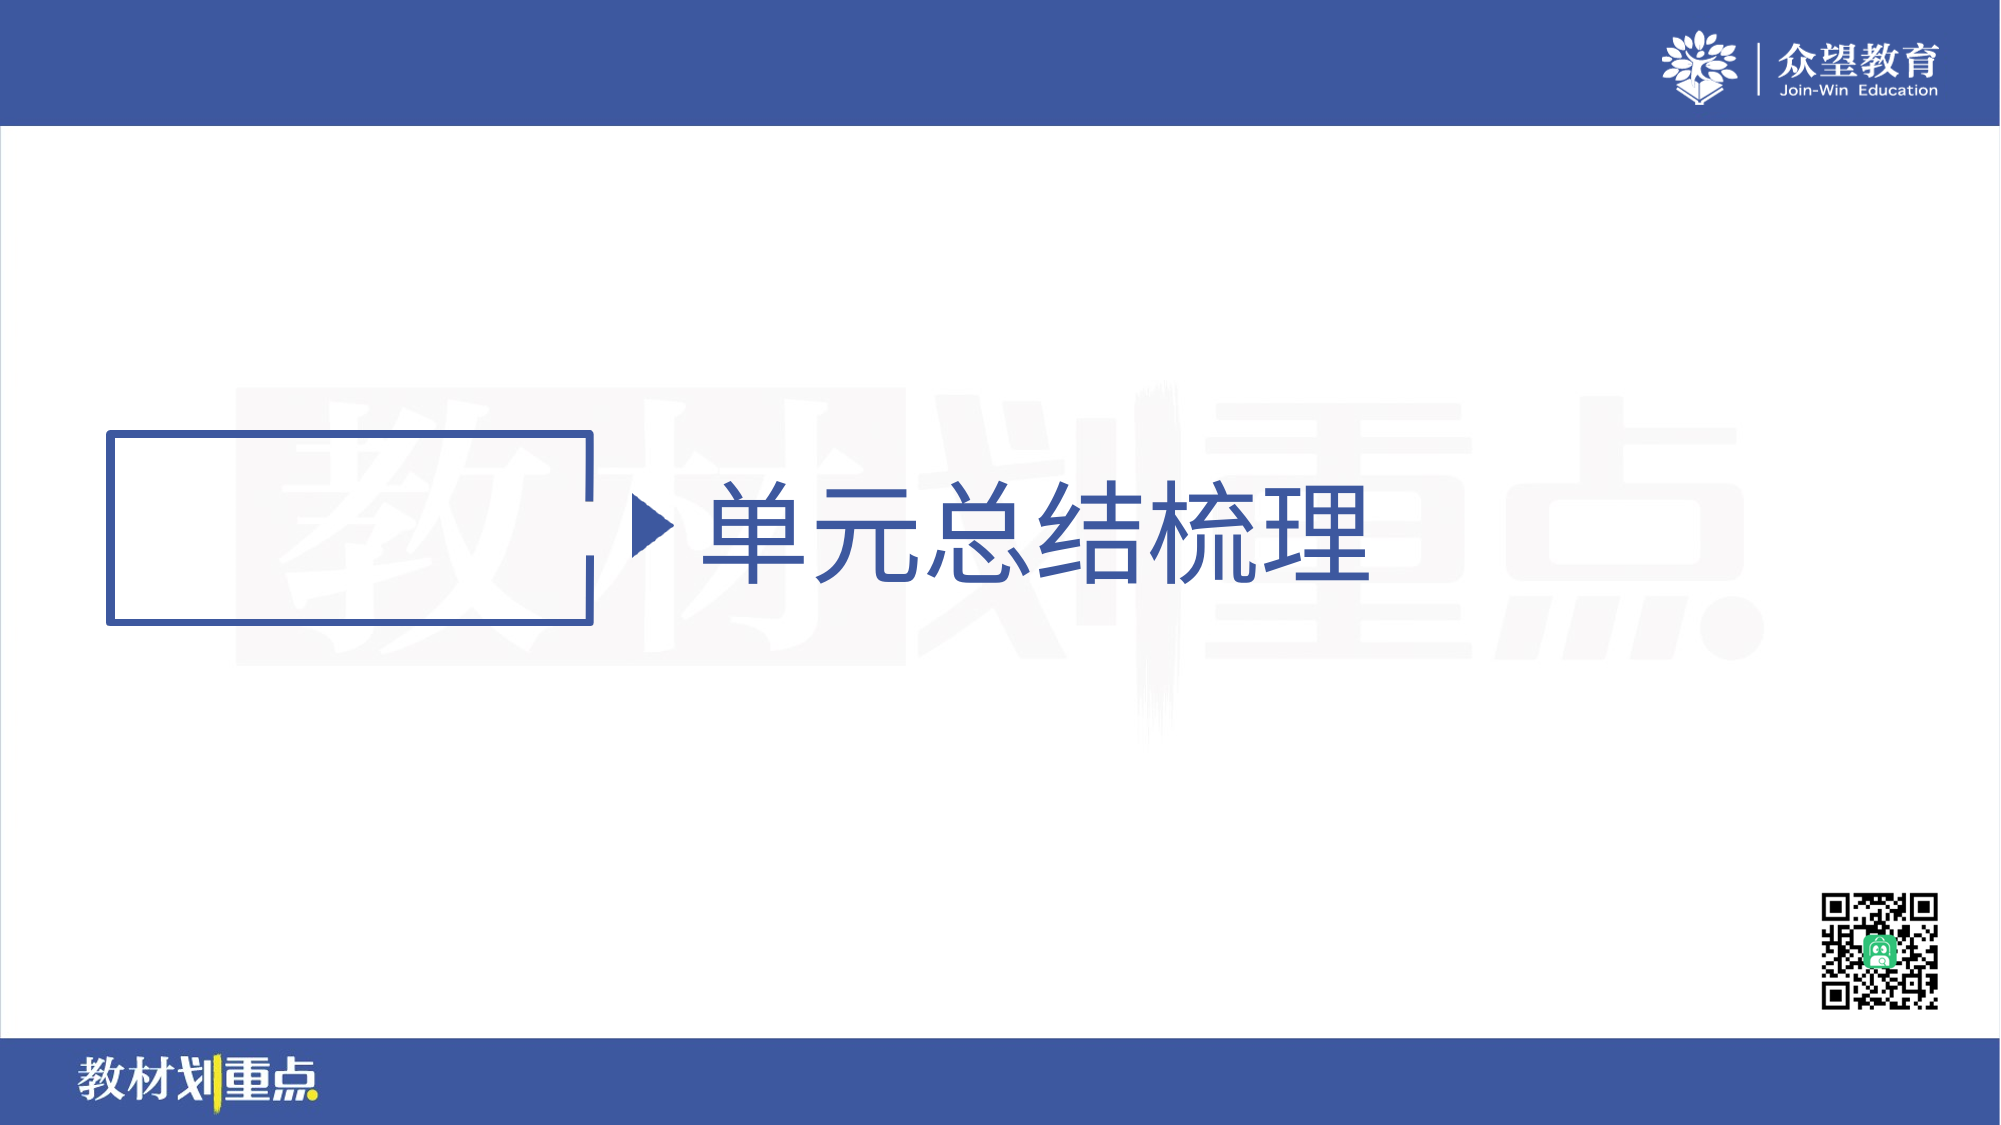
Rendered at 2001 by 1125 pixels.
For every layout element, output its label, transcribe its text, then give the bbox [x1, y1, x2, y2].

picture [0, 0, 2000, 1125]
text_box 单元总结梳理 [697, 371, 1997, 686]
